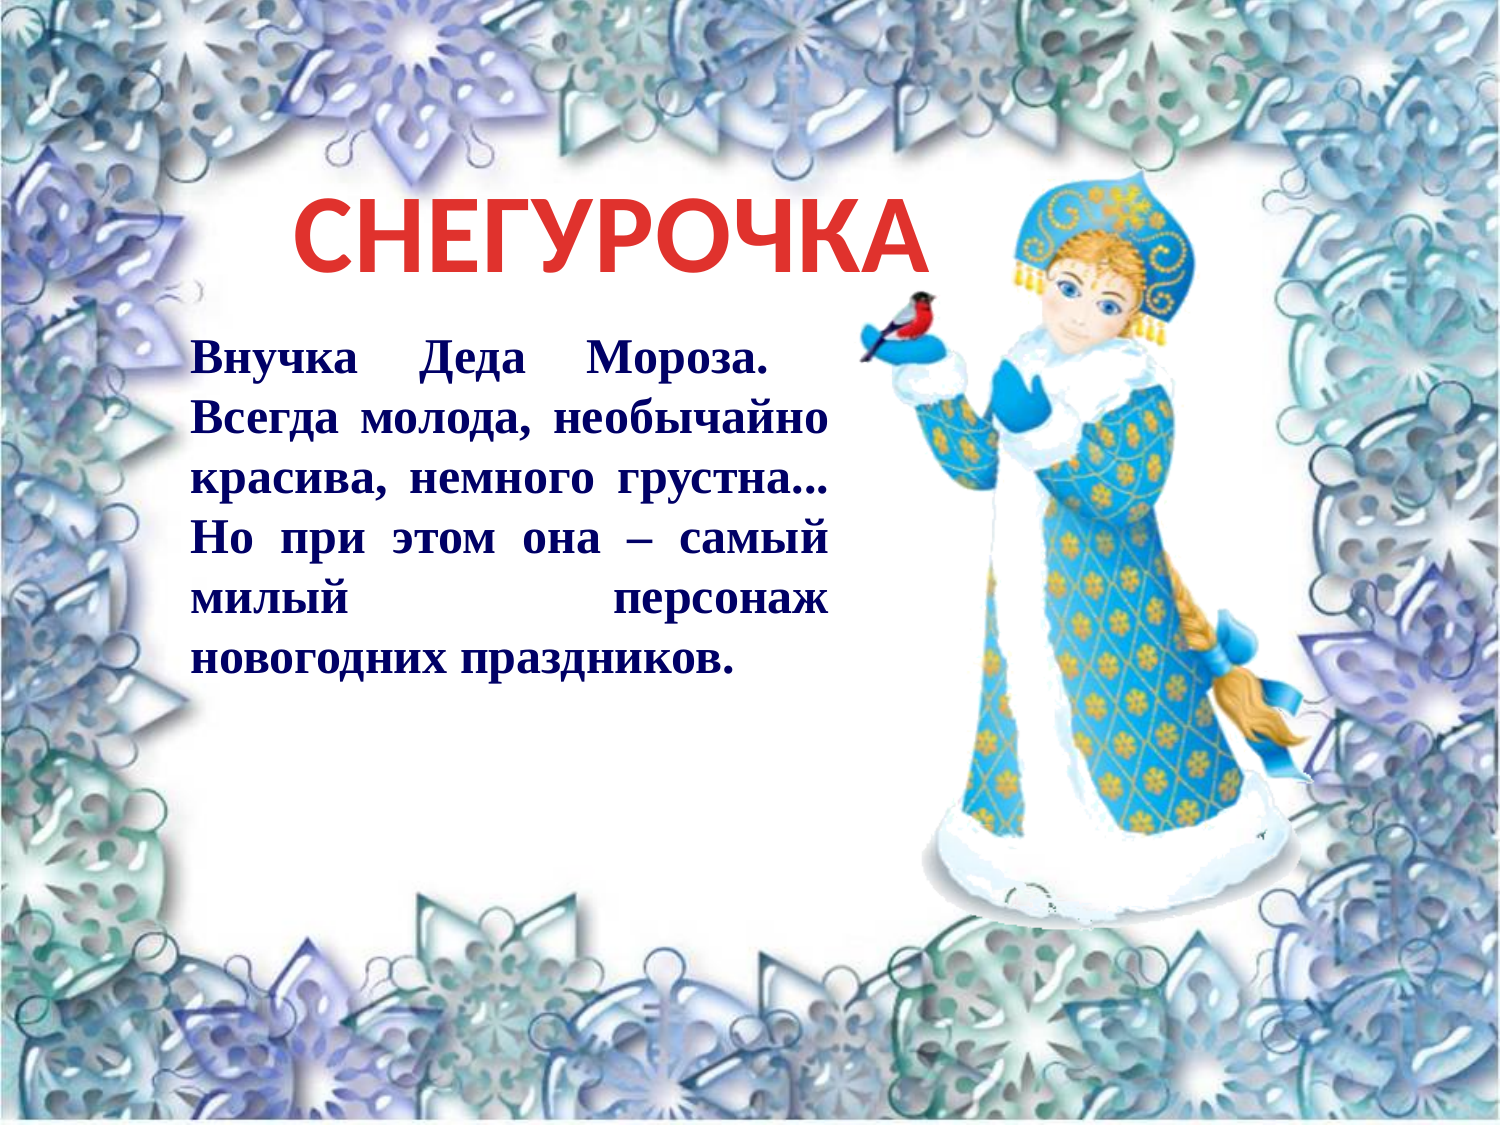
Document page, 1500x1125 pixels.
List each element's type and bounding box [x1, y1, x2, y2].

list [0, 0, 1500, 1125]
picture [842, 154, 1331, 939]
